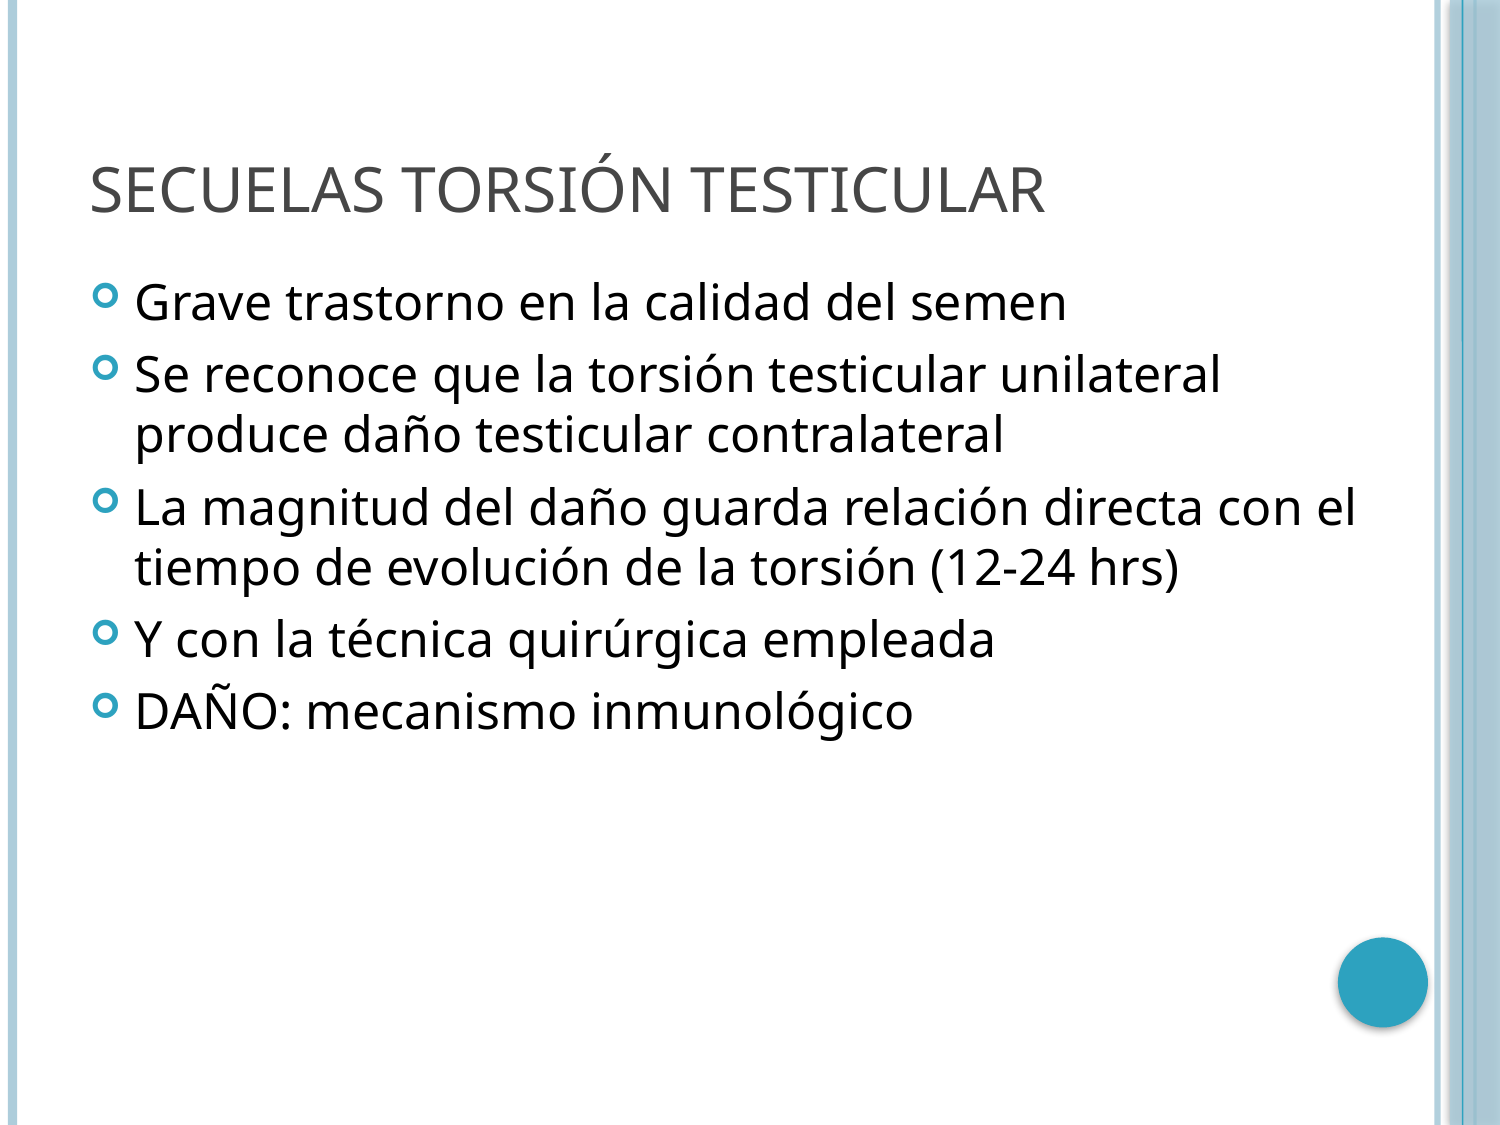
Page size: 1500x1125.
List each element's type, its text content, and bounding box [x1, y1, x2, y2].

title Secuelas Torsión Testicular [75, 45, 1300, 233]
list Grave trastorno en la calidad del semen Se reconoce que la torsión testicular unilateral produce daño testicular contralateral La magnitud del daño guarda relación directa con el tiempo de evolución de la torsión (12-24 hrs) Y con la técnica quirúrgica empleada DAÑO: mecanismo inmunológico [75, 262, 1425, 1125]
